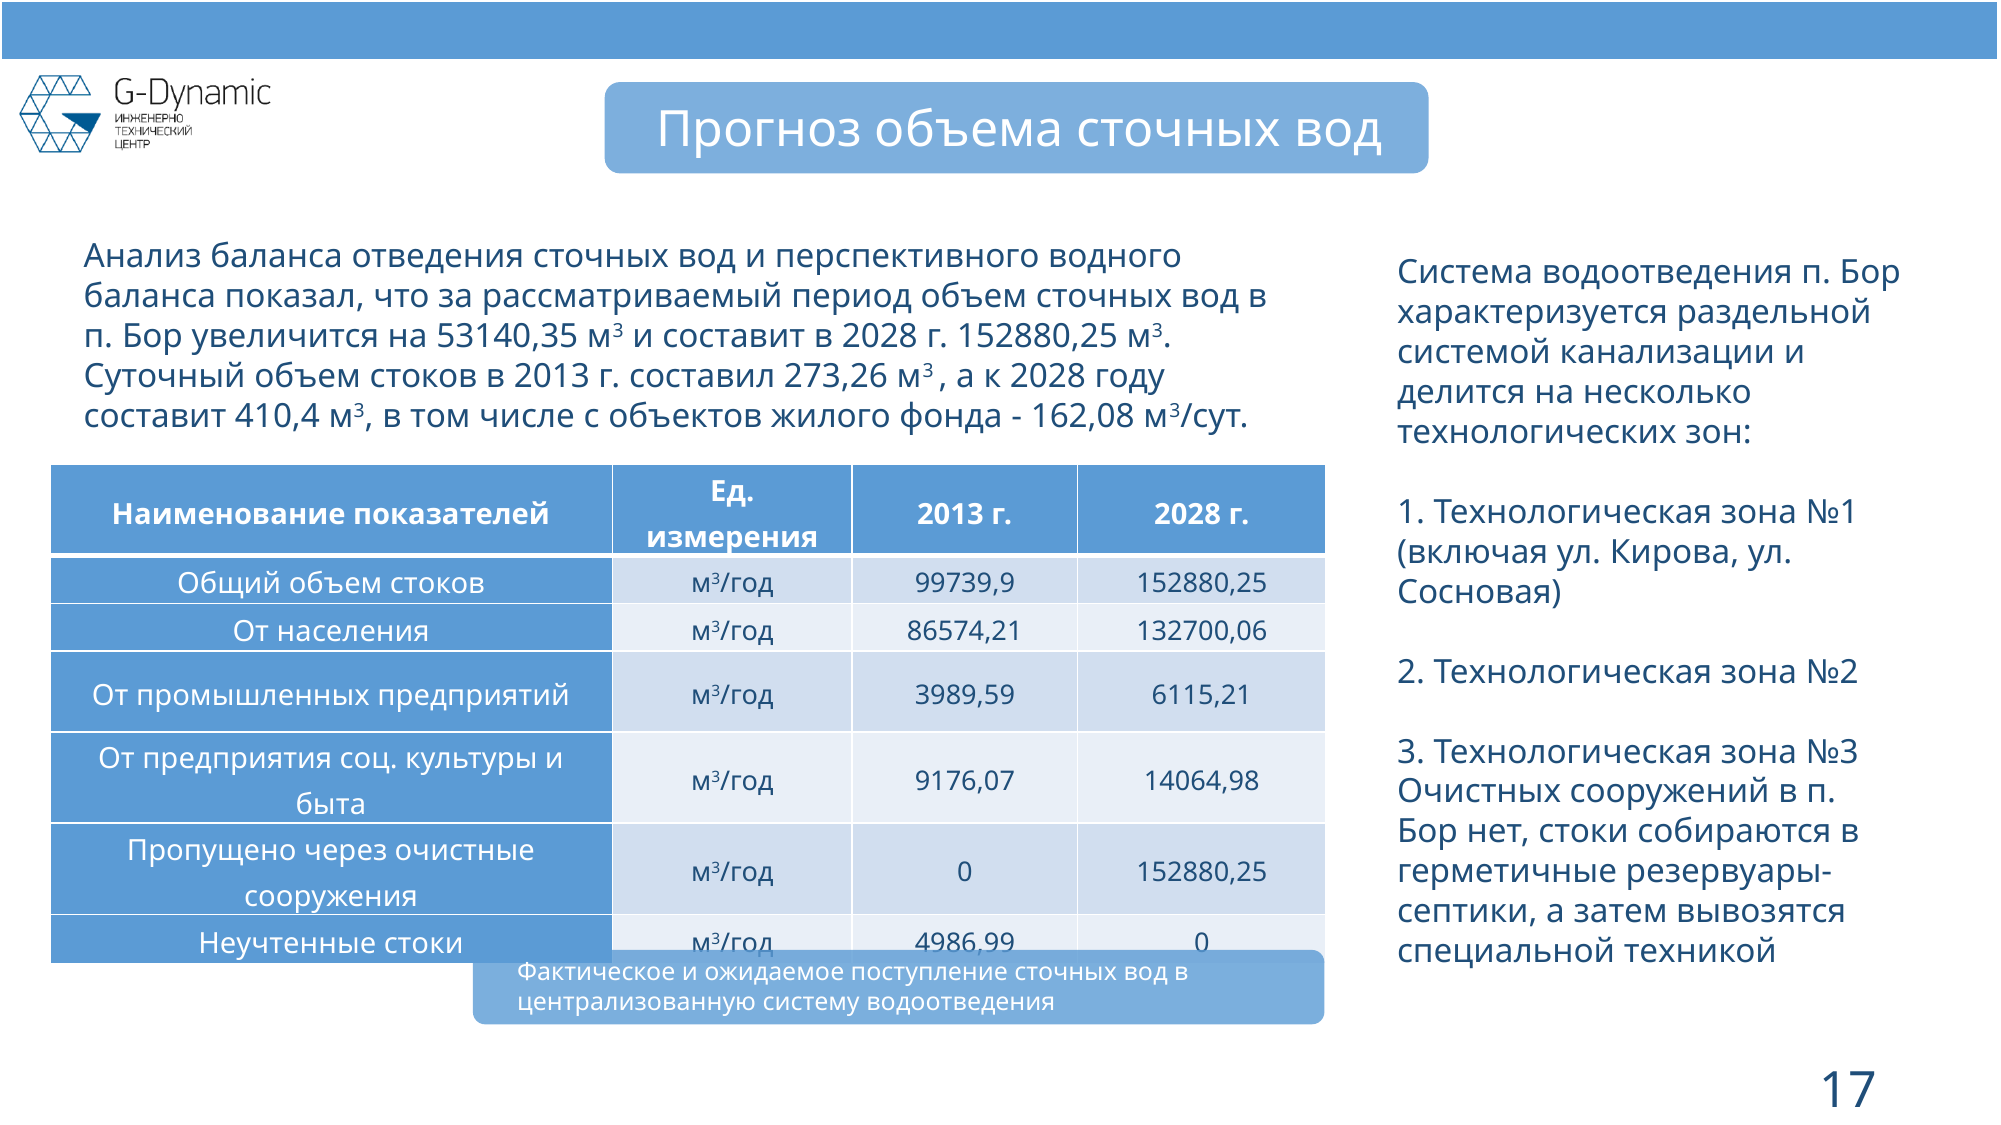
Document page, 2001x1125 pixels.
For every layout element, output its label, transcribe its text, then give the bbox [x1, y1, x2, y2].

table_cell 9176,07 [853, 733, 1077, 822]
text_box Анализ баланса отведения сточных вод и перспективного водного баланса показал, что за рассматриваемый период объем сточных вод в п. Бор увеличится на 53140,35 м3 и составит в 2028 г. 152880,25 м3. Суточный объем стоков в 2013 г. составил 273,26 м3 , а к 2028 году составит 410,4 м3, в том числе с объектов жилого фонда - 162,08 м3/сут. [68, 227, 1308, 442]
table_cell 99739,9 [853, 558, 1077, 603]
table_cell 0 [1078, 915, 1325, 948]
table_header 2013 г. [853, 465, 1077, 553]
table_cell м3/год [613, 733, 851, 822]
table_cell 3989,59 [853, 652, 1077, 731]
table_cell м3/год [613, 604, 851, 650]
table_cell 6115,21 [1078, 652, 1325, 731]
text_box [471, 948, 1318, 1026]
table_header Наименование показателей [51, 465, 612, 553]
text_box Система водоотведения п. Бор характеризуется раздельной системой канализации и делится на несколько технологических зон: 1. Технологическая зона №1 (включая ул. Кирова, ул. Сосновая) 2. Технологическая зона №2 3. Технологическая зона №3 Очистных сооружений в п. Бор нет, стоки собираются в герметичные резервуары-септики, а затем вывозятся специальной техникой [1382, 243, 1918, 977]
table_cell 0 [853, 824, 1077, 914]
table_cell м3/год [613, 652, 851, 731]
text_box Прогноз объема сточных вод [307, 95, 1732, 244]
text_box Фактическое и ожидаемое поступление сточных вод в централизованную систему водоотведения [502, 948, 1354, 1024]
picture [0, 52, 292, 174]
table_cell 86574,21 [853, 604, 1077, 650]
table_cell От предприятия соц. культуры и быта [51, 733, 612, 822]
table_cell 132700,06 [1078, 604, 1325, 650]
table_cell Пропущено через очистные сооружения [51, 824, 612, 914]
table_cell м3/год [613, 915, 851, 948]
table_cell 152880,25 [1078, 558, 1325, 603]
table_header 2028 г. [1078, 465, 1325, 553]
table_cell Неучтенные стоки [51, 915, 612, 963]
table_cell 152880,25 [1078, 824, 1325, 914]
table_cell м3/год [613, 558, 851, 603]
slide_number 17 [1541, 1024, 1892, 1125]
table_header Ед. измерения [613, 465, 851, 553]
table_cell 14064,98 [1078, 733, 1325, 822]
table_cell От промышленных предприятий [51, 652, 612, 731]
table_cell 4986,99 [853, 915, 1077, 948]
table_cell Общий объем стоков [51, 558, 612, 603]
text_box [603, 80, 1430, 95]
table_cell м3/год [613, 824, 851, 914]
table_header [2, 2, 1997, 59]
table_cell От населения [51, 604, 612, 650]
